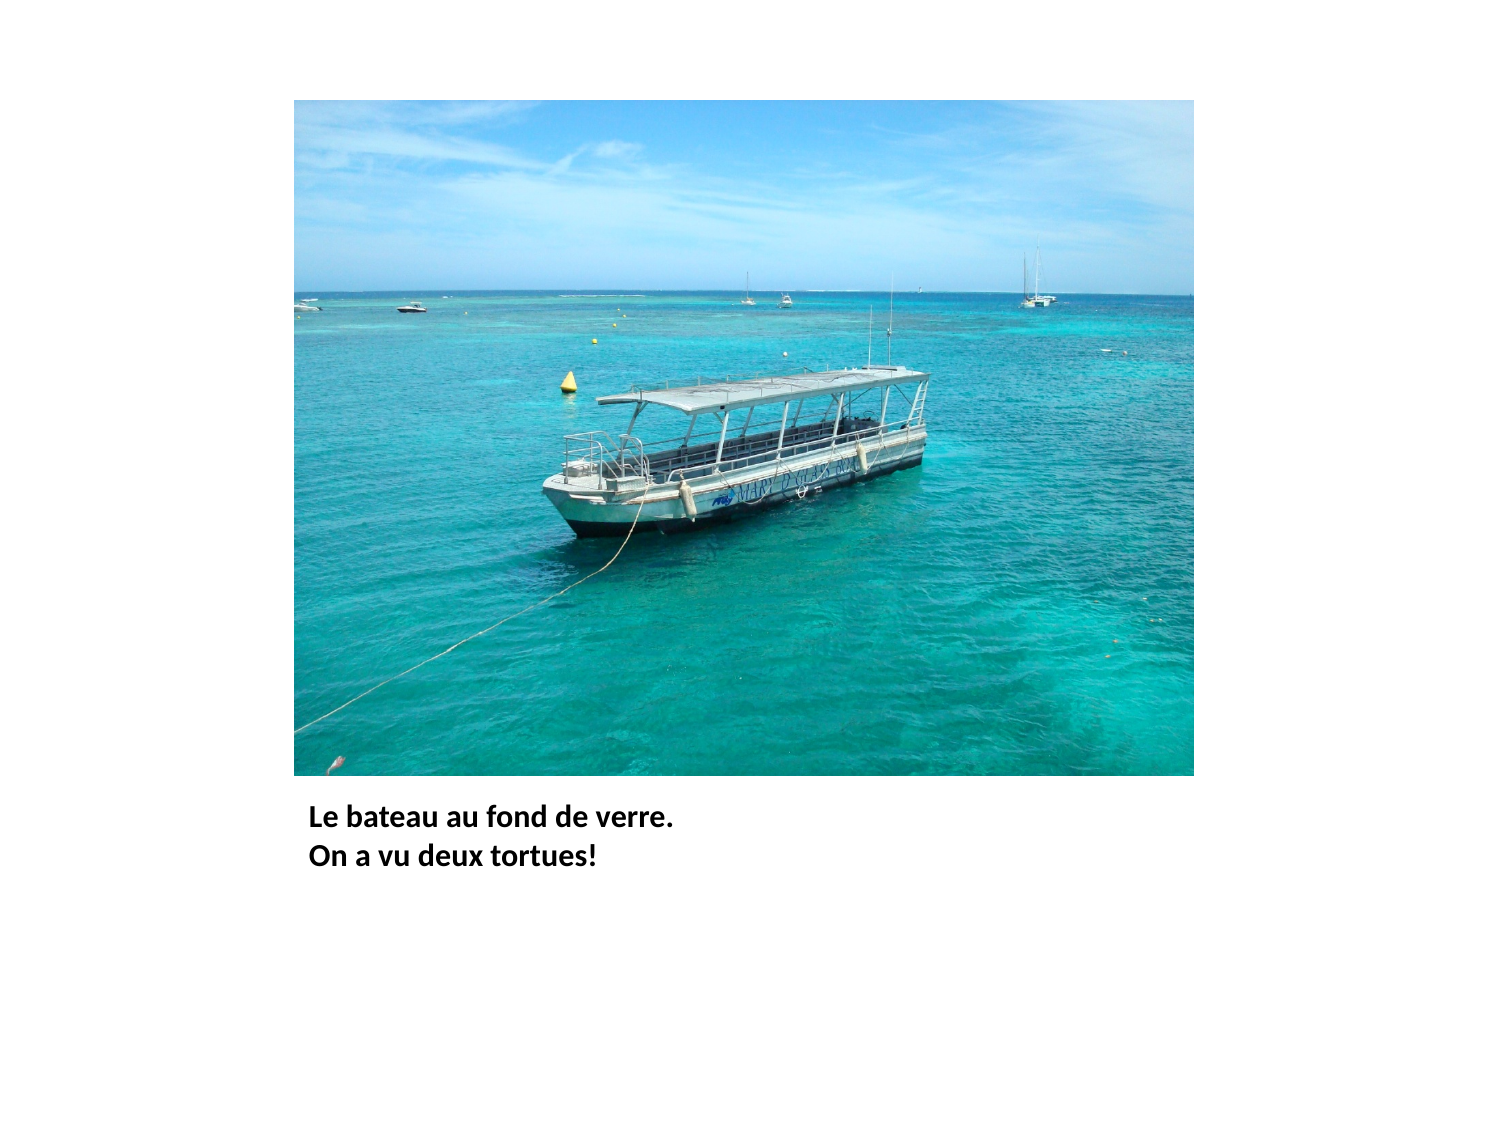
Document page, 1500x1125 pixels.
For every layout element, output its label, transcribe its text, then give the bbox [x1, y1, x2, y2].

picture [293, 100, 1195, 776]
title Le bateau au fond de verre. On a vu deux tortues! [294, 787, 1194, 881]
